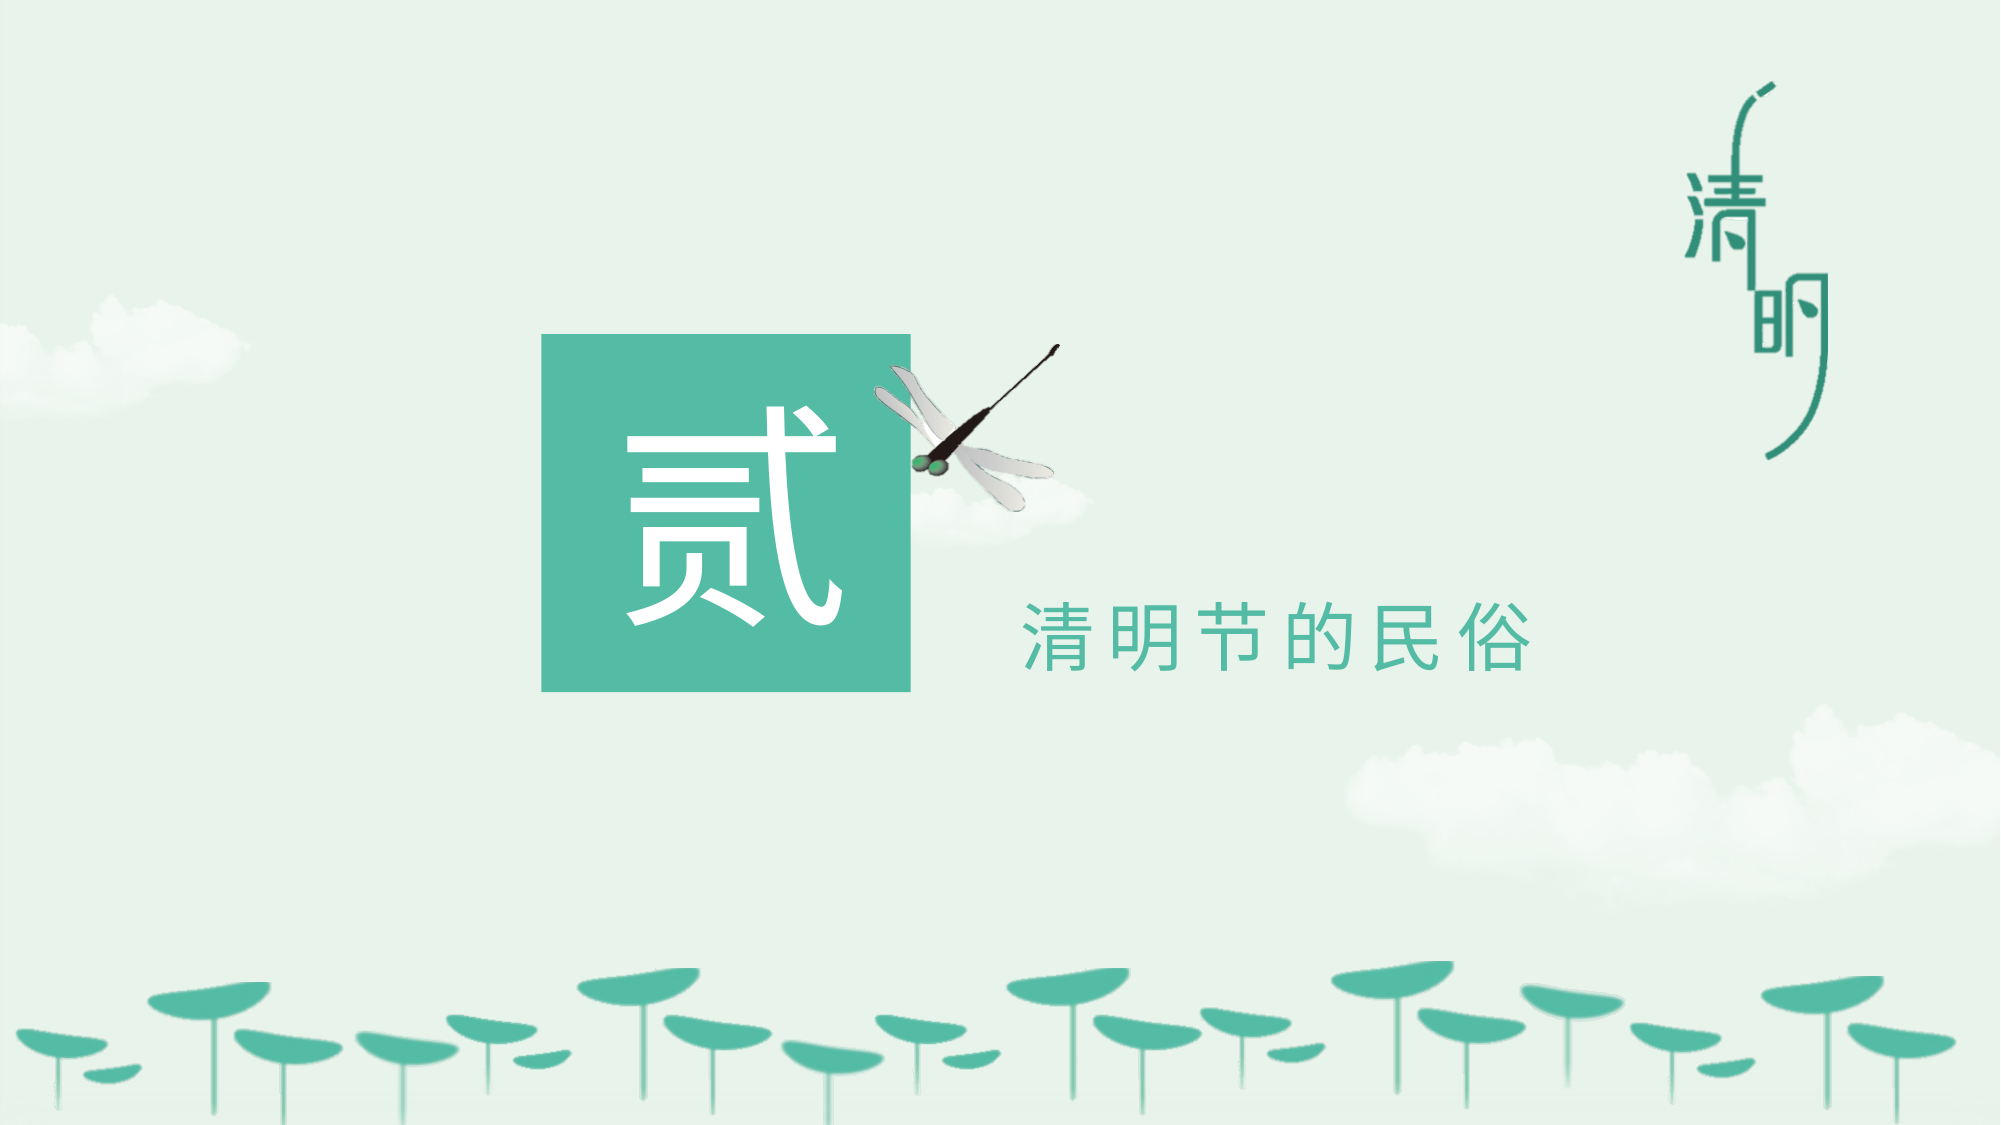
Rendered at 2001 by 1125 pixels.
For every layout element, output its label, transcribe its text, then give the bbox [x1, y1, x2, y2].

picture [0, 0, 2001, 1125]
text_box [12, 890, 1979, 1125]
text_box 清明节的民俗 [1048, 583, 1656, 688]
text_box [541, 334, 1048, 693]
